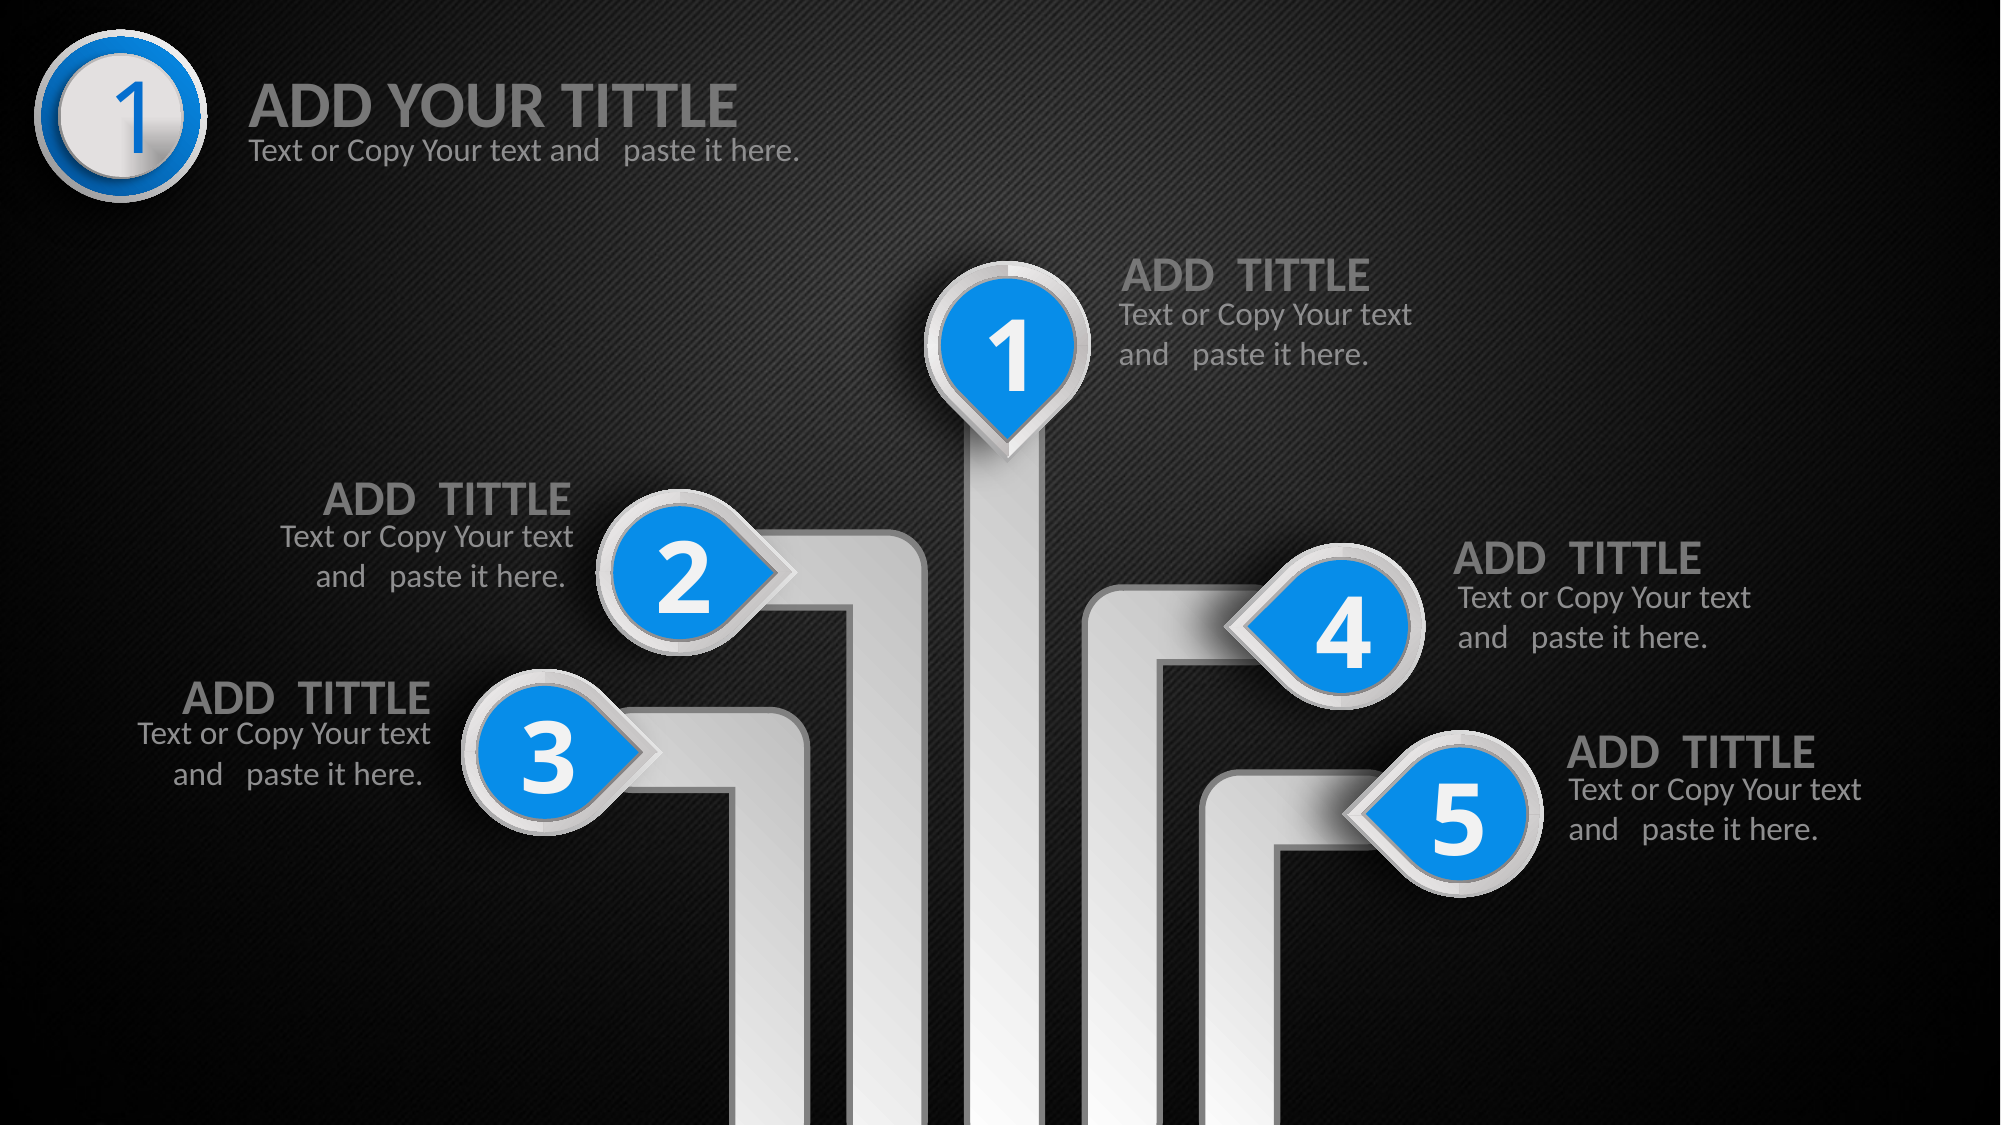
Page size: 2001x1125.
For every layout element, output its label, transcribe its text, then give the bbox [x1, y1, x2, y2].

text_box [923, 260, 1096, 1125]
text_box Text or Copy Your text and paste it here. [1553, 760, 1907, 855]
text_box ADD TITTLE [1081, 233, 1411, 309]
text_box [1084, 542, 1426, 1125]
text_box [34, 29, 208, 203]
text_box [460, 663, 808, 1125]
picture [0, 0, 2001, 1125]
text_box Text or Copy Your text and paste it here. [1442, 567, 1797, 663]
text_box ADD TITTLE [1413, 516, 1743, 592]
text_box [1202, 729, 1544, 1125]
text_box ADD TITTLE [1526, 711, 1857, 786]
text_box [595, 484, 925, 1125]
text_box ADD TITTLE [142, 657, 472, 732]
text_box ADD TITTLE [282, 458, 613, 534]
text_box Text or Copy Your text and paste it here. [1104, 285, 1458, 380]
text_box ADD YOUR TITTLE [233, 53, 985, 149]
text_box Text or Copy Your text and paste it here. [233, 120, 883, 176]
text_box Text or Copy Your text and paste it here. [235, 506, 590, 602]
text_box Text or Copy Your text and paste it here. [93, 704, 447, 799]
